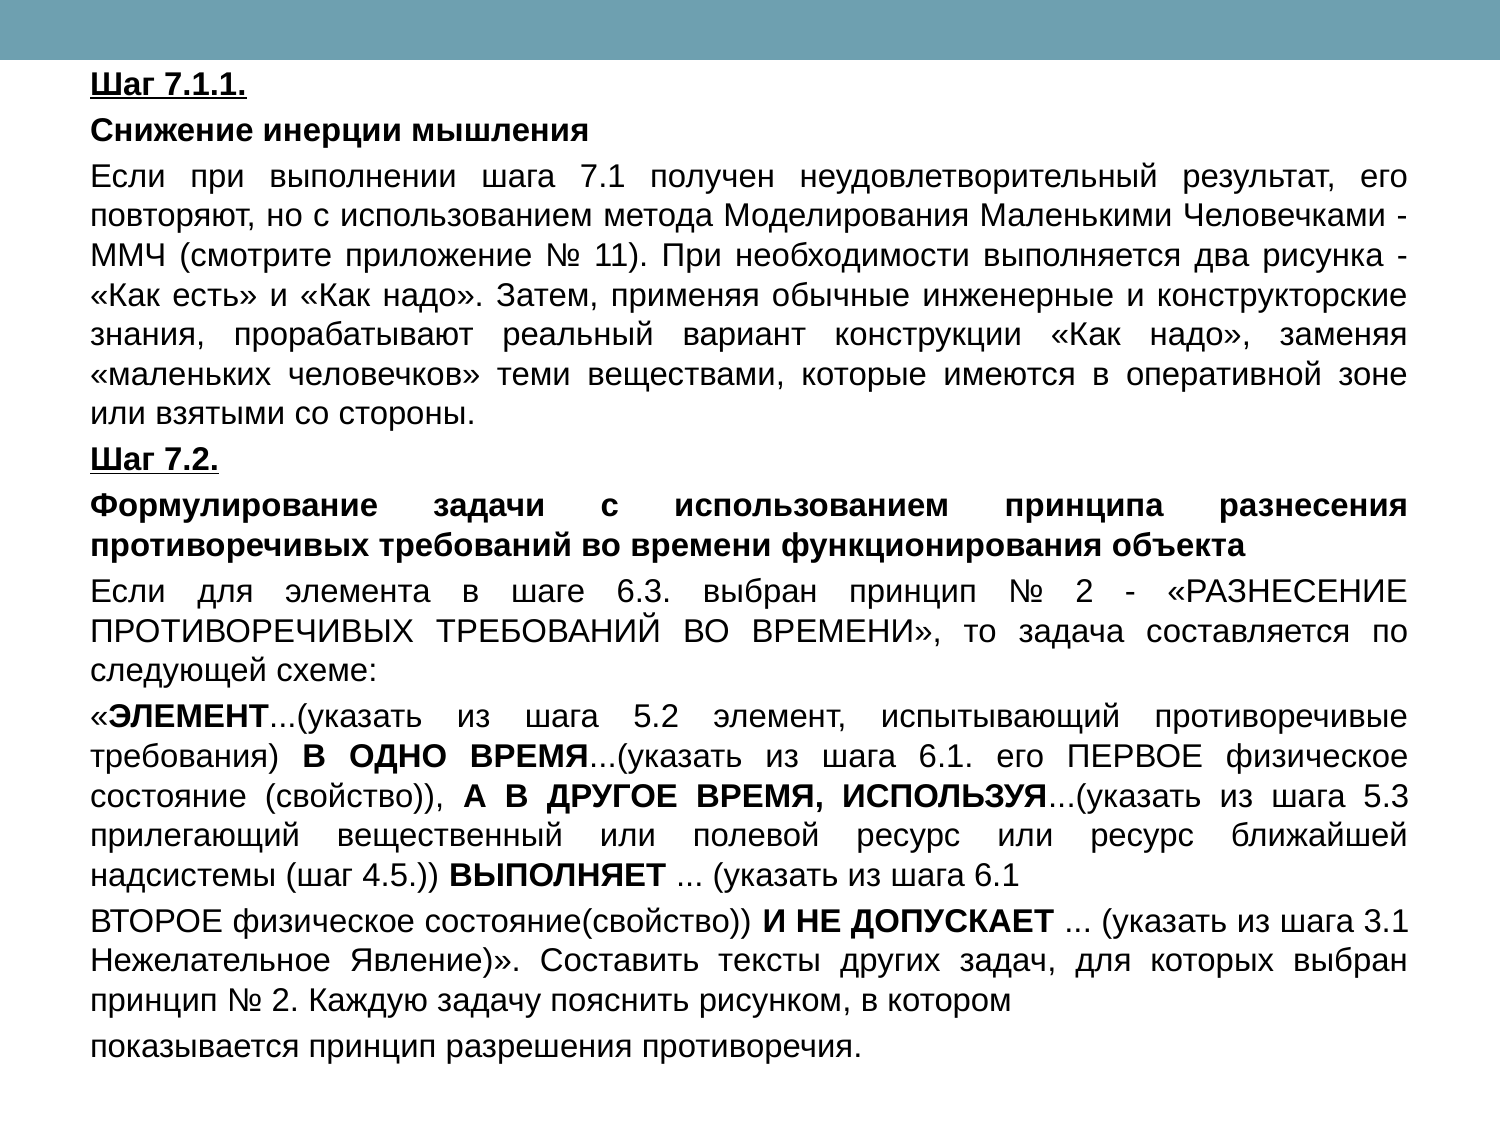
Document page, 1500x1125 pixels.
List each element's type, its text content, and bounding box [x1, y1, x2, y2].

list Шаг 7.1.1. Снижение инерции мышления Если при выполнении шага 7.1 получен неудовлетворительный результат, его повторяют, но с использованием метода Моделирования Маленькими Человечками - ММЧ (смотрите приложение № 11). При необходимости выполняется два рисунка - «Как есть» и «Как надо». Затем, применяя обычные инженерные и конструкторские знания, прорабатывают реальный вариант конструкции «Как надо», заменяя «маленьких человечков» теми веществами, которые имеются в оперативной зоне или взятыми со стороны. Шаг 7.2. Формулирование задачи с использованием принципа разнесения противоречивых требований во времени функционирования объекта Если для элемента в шаге 6.3. выбран принцип № 2 - «РАЗНЕСЕНИЕ ПРОТИВОРЕЧИВЫХ ТРЕБОВАНИЙ ВО ВРЕМЕНИ», то задача составляется по следующей схеме: «ЭЛЕМЕНТ...(указать из шага 5.2 элемент, испытывающий противоречивые требования) В ОДНО ВРЕМЯ...(указать из шага 6.1. его ПЕРВОЕ физическое состояние (свойство)), А В ДРУГОЕ ВРЕМЯ, ИСПОЛЬЗУЯ...(указать из шага 5.3 прилегающий вещественный или полевой ресурс или ресурс ближайшей надсистемы (шаг 4.5.)) ВЫПОЛНЯЕТ ... (указать из шага 6.1 ВТОРОЕ физическое состояние(свойство)) И НЕ ДОПУСКАЕТ ... (указать из шага 3.1 Нежелательное Явление)». Составить тексты других задач, для которых выбран принцип № 2. Каждую задачу пояснить рисунком, в котором показывается принцип разрешения противоречия. [75, 54, 1425, 1083]
